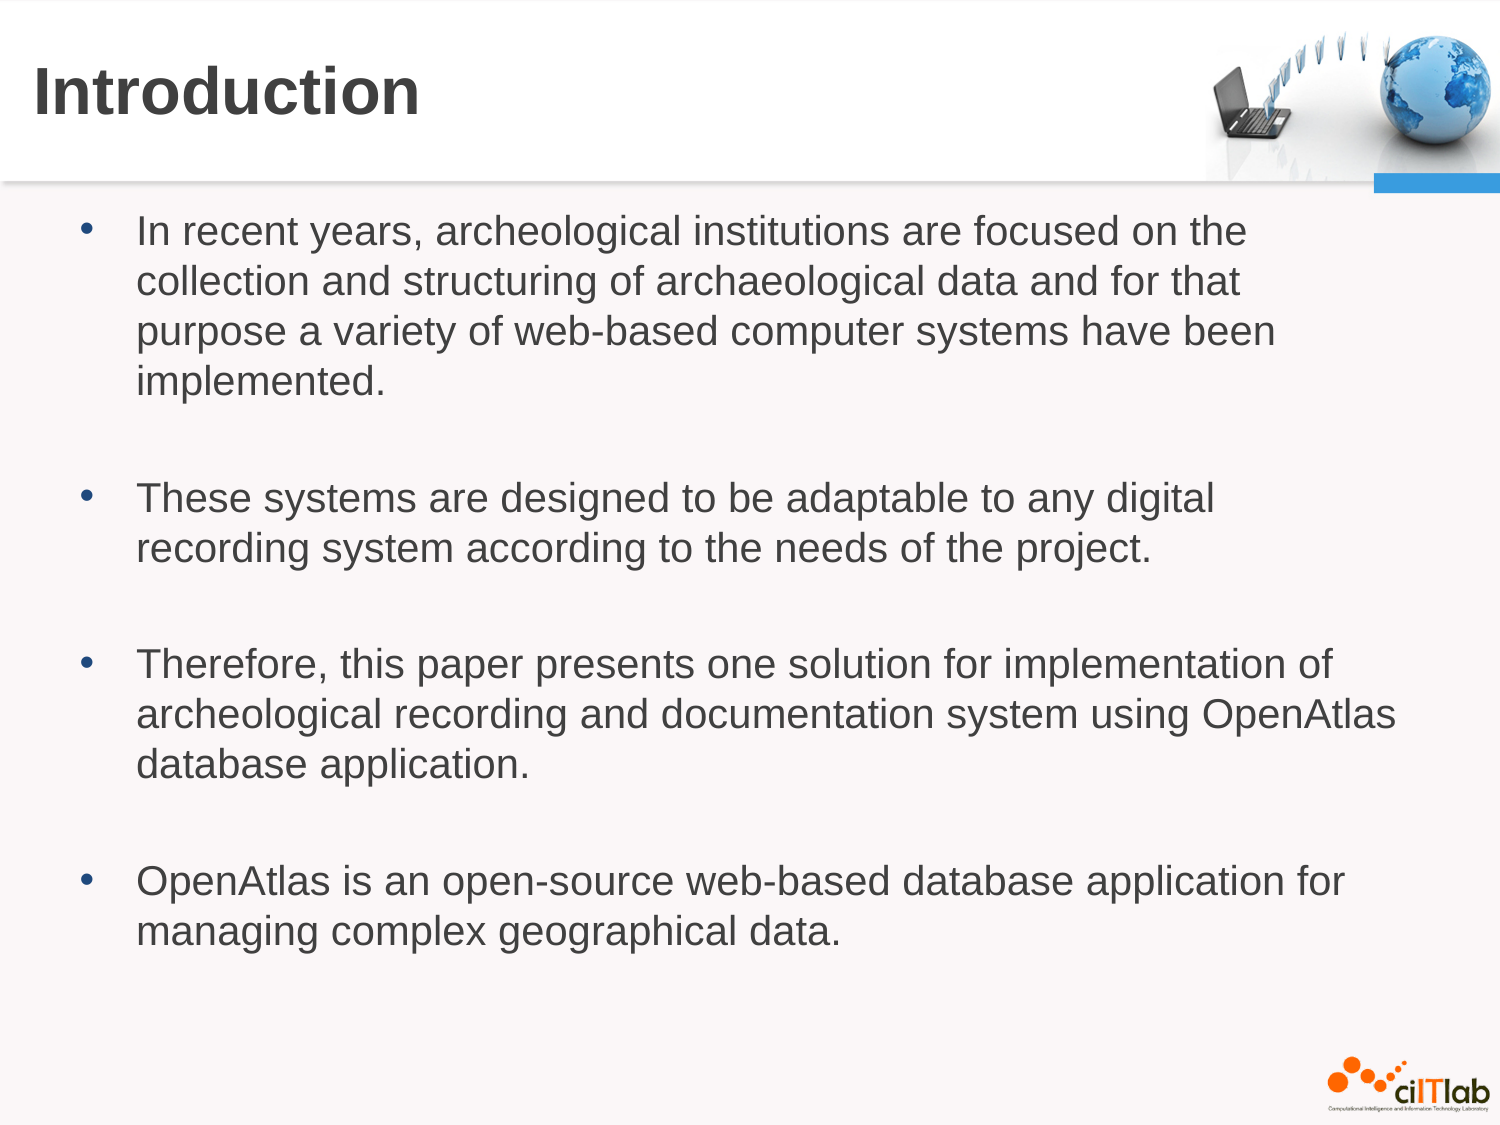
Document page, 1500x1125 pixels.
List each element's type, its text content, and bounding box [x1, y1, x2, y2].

picture [0, 176, 1500, 1125]
list In recent years, archeological institutions are focused on the collection and structuring of archaeological data and for that purpose a variety of web-based computer systems have been implemented. These systems are designed to be adaptable to any digital recording system according to the needs of the project. Therefore, this paper presents one solution for implementation of archeological recording and documentation system using OpenAtlas database application. OpenAtlas is an open-source web-based database application for managing complex geographical data. [64, 196, 1415, 1106]
title Introduction [0, 0, 1500, 176]
